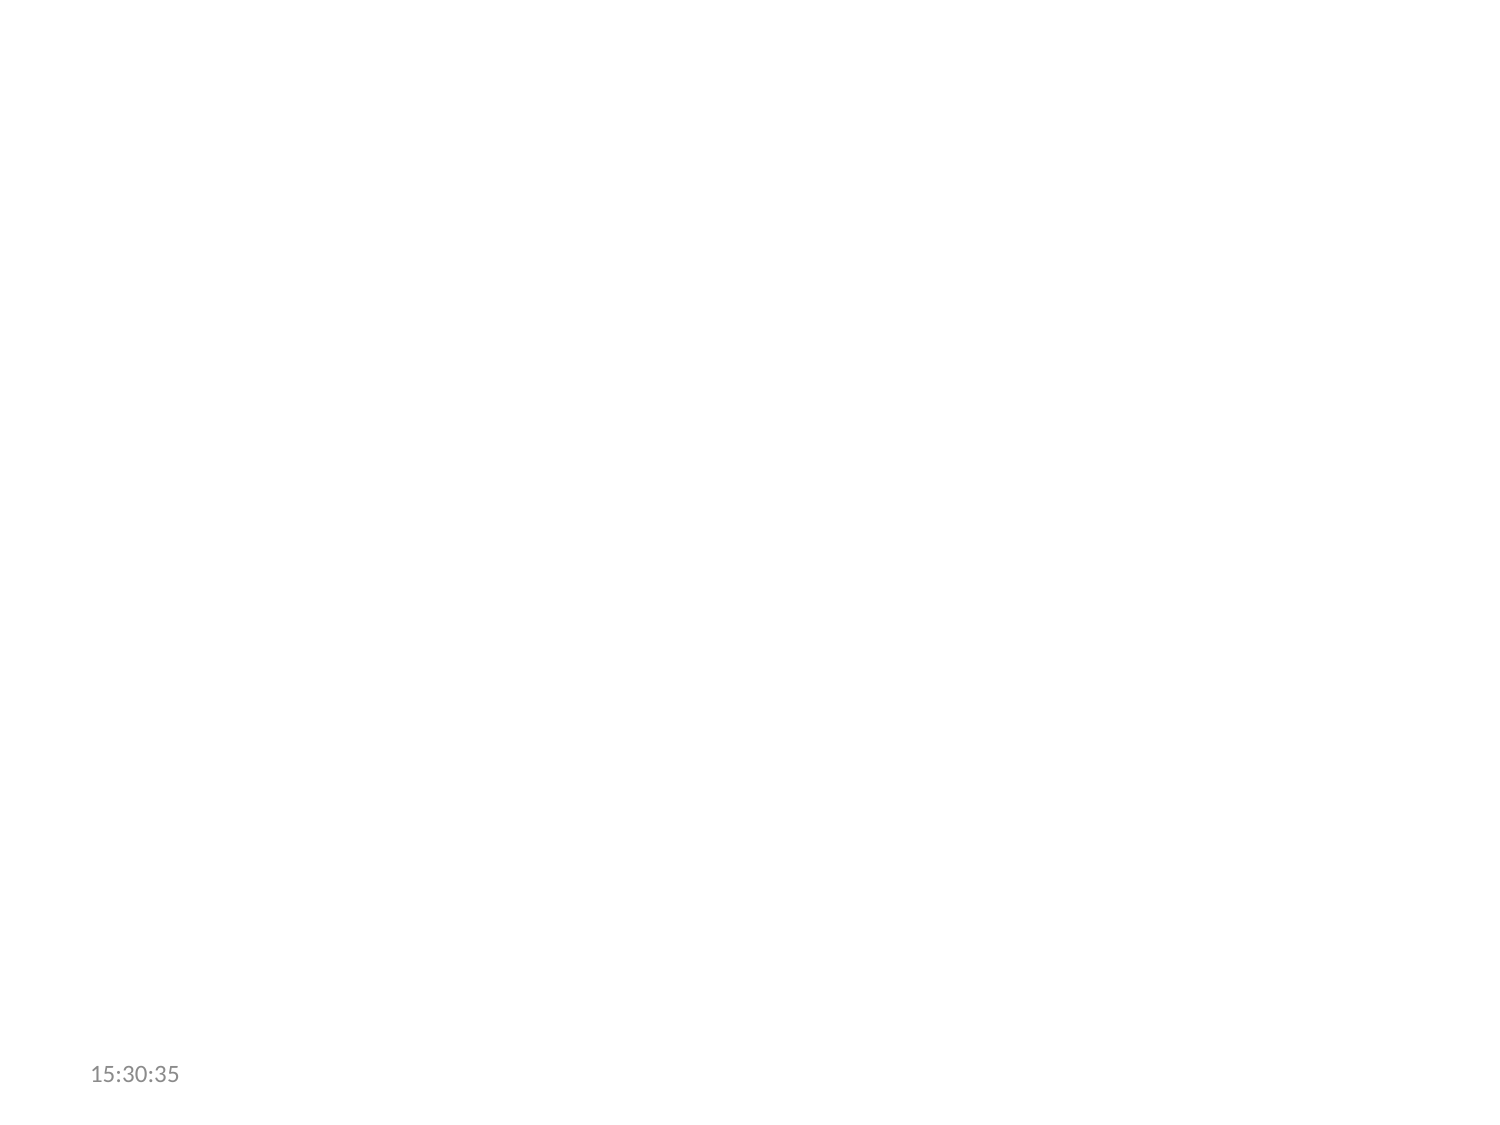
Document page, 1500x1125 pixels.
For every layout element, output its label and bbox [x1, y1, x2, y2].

slide_number [75, 1042, 425, 1103]
